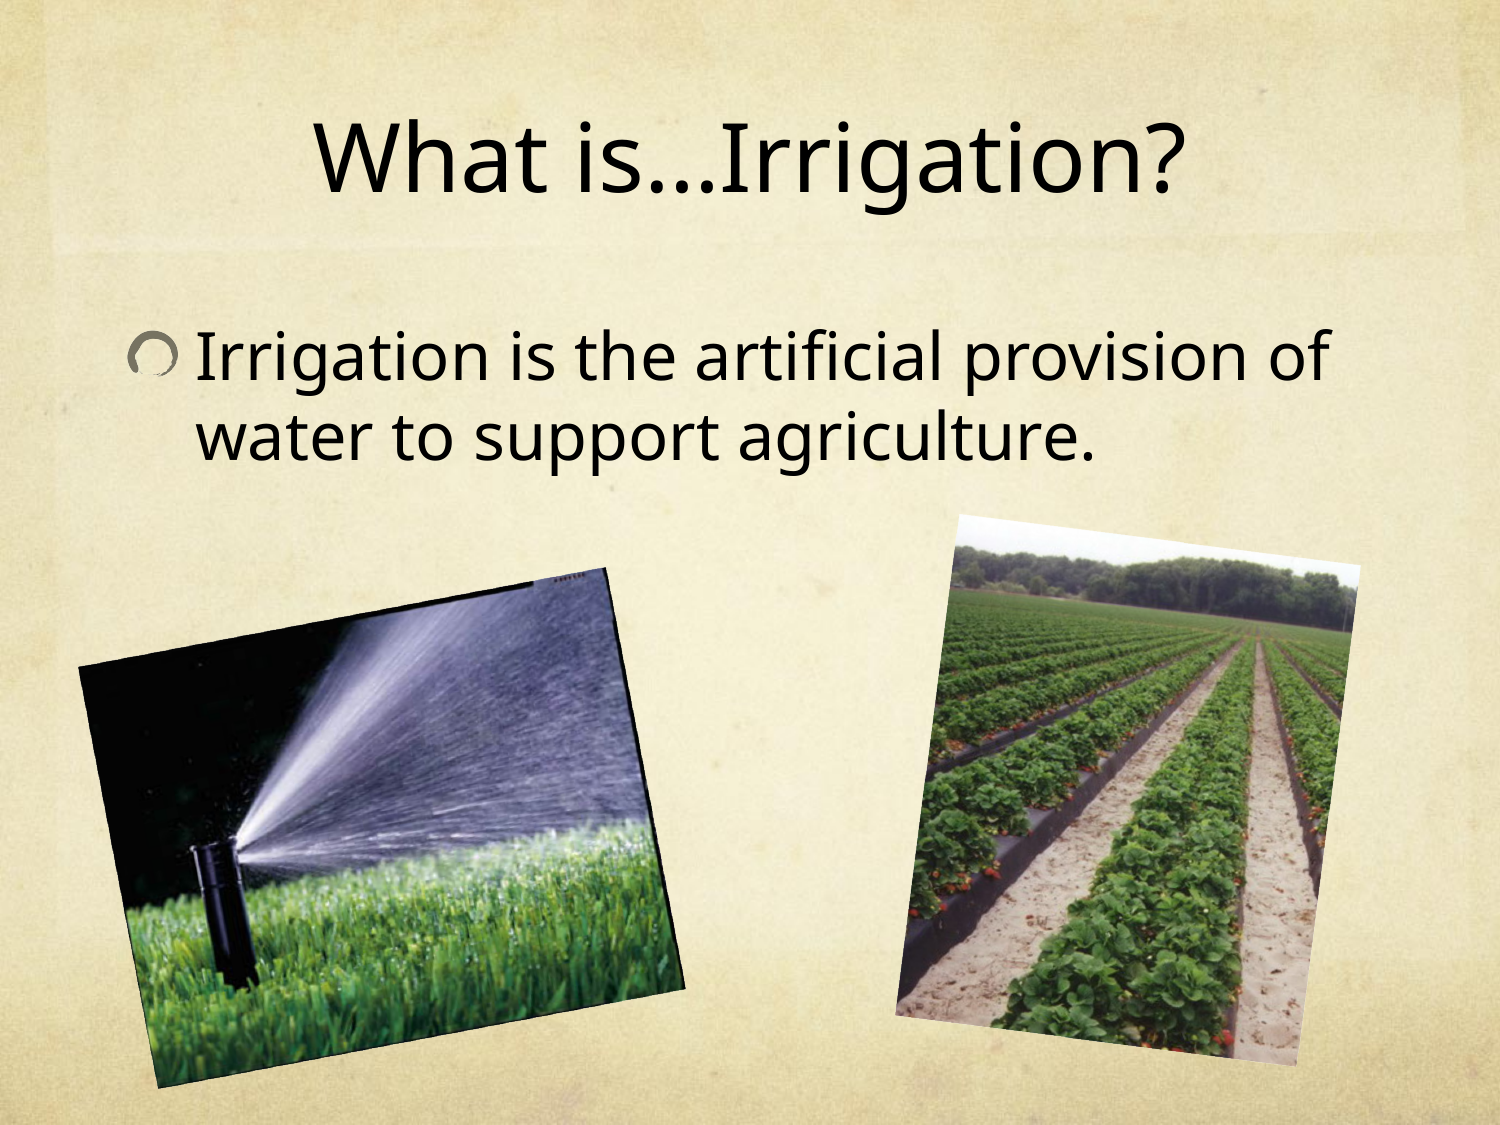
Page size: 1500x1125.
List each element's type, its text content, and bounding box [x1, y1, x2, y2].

picture [0, 0, 1500, 1125]
list Irrigation is the artificial provision of water to support agriculture. [112, 306, 1388, 538]
title What is…Irrigation? [150, 82, 1350, 225]
